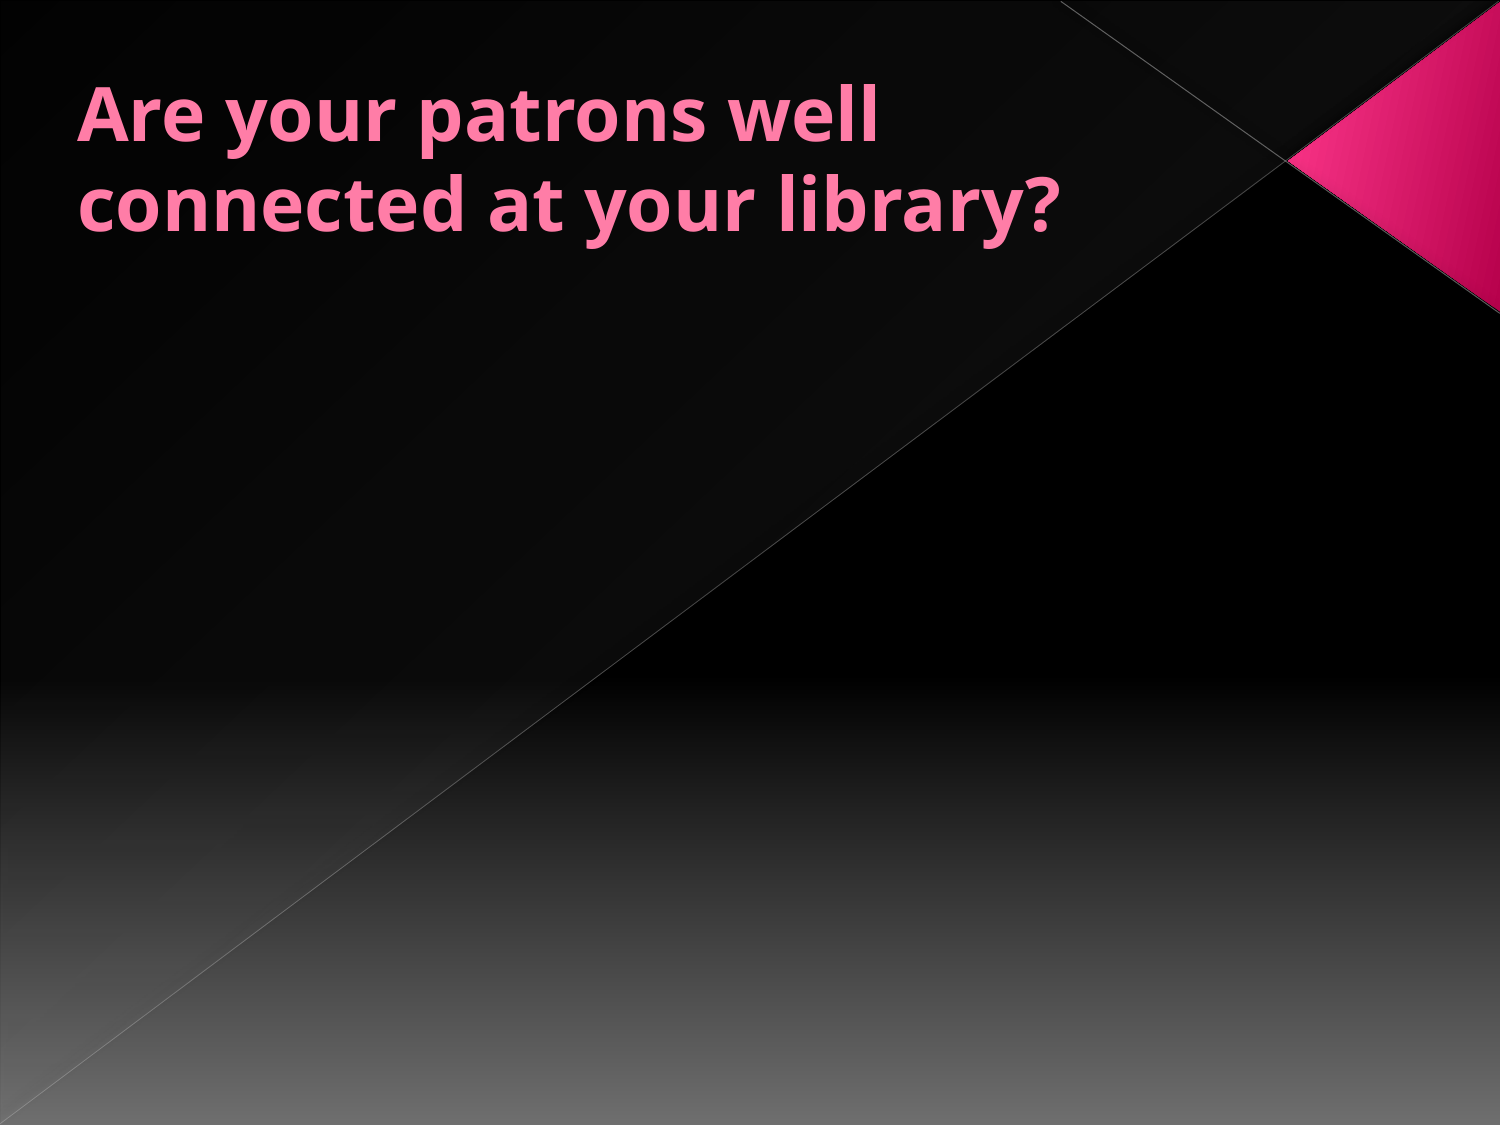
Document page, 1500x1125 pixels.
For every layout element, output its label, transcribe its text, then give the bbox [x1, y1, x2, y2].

title Are your patrons well connected at your library? [62, 44, 1250, 268]
